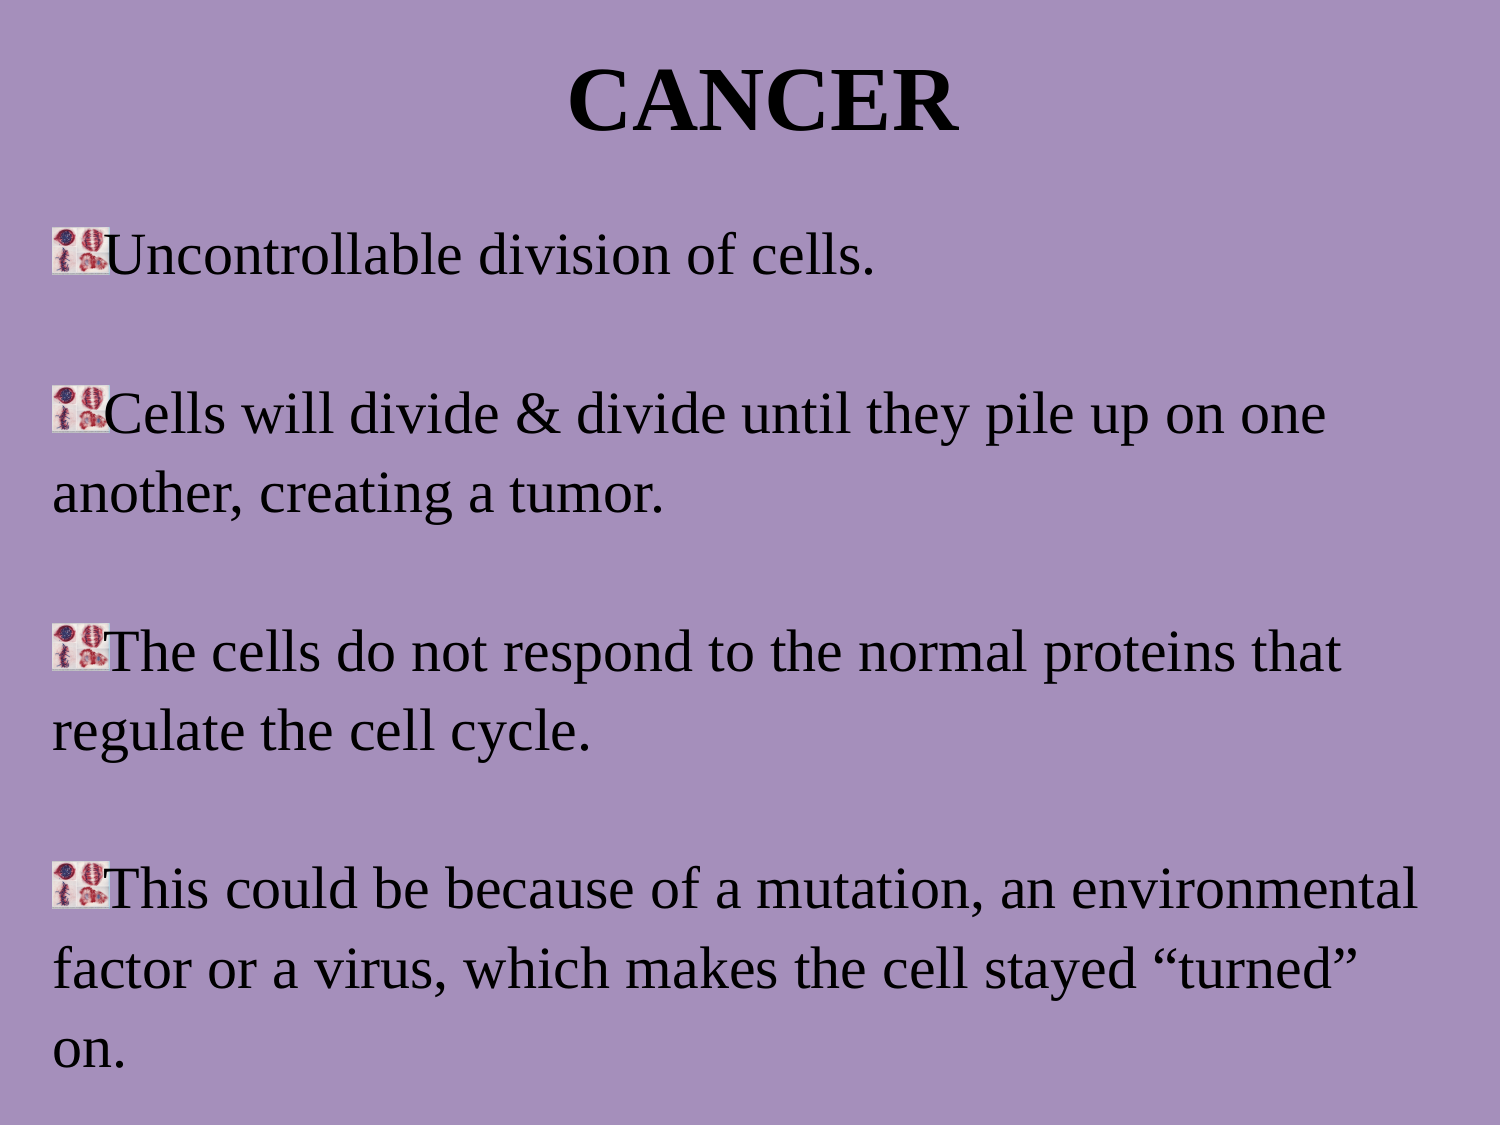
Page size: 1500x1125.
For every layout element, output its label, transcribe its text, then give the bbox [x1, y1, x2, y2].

picture [52, 861, 100, 909]
picture [52, 385, 100, 433]
title CANCER [87, 0, 1438, 188]
picture [52, 227, 100, 275]
list Uncontrollable division of cells. Cells will divide & divide until they pile up on one another, creating a tumor. The cells do not respond to the normal proteins that regulate the cell cycle. This could be because of a mutation, an environmental factor or a virus, which makes the cell stayed “turned” on. [37, 200, 1463, 1088]
picture [52, 623, 100, 671]
